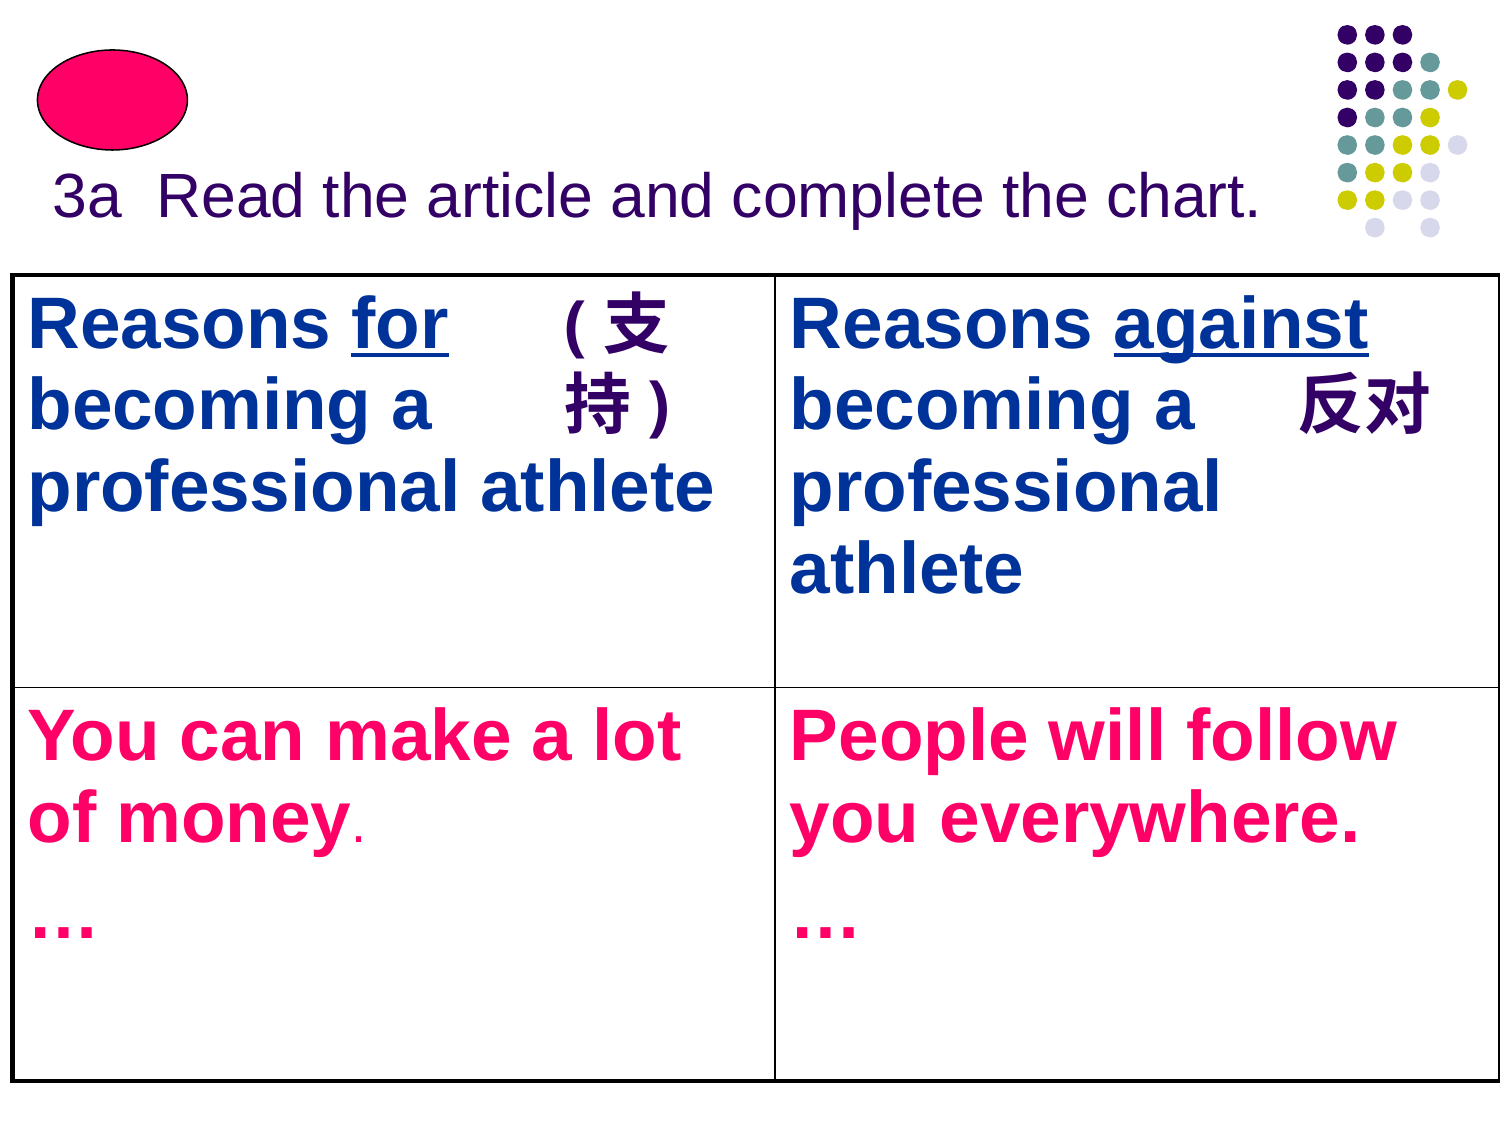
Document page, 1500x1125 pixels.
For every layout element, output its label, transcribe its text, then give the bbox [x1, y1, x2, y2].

title 3a Read the article and complete the chart. [37, 50, 1500, 238]
table_cell People will follow you everywhere. … [776, 688, 1498, 1079]
text_box 反对 [1282, 354, 1463, 450]
table_header Reasons against becoming a professional athlete [776, 277, 1498, 687]
table_header Reasons for becoming a professional athlete [15, 277, 774, 687]
text_box (支持) [549, 274, 788, 450]
table_cell You can make a lot of money. … [15, 688, 774, 1079]
